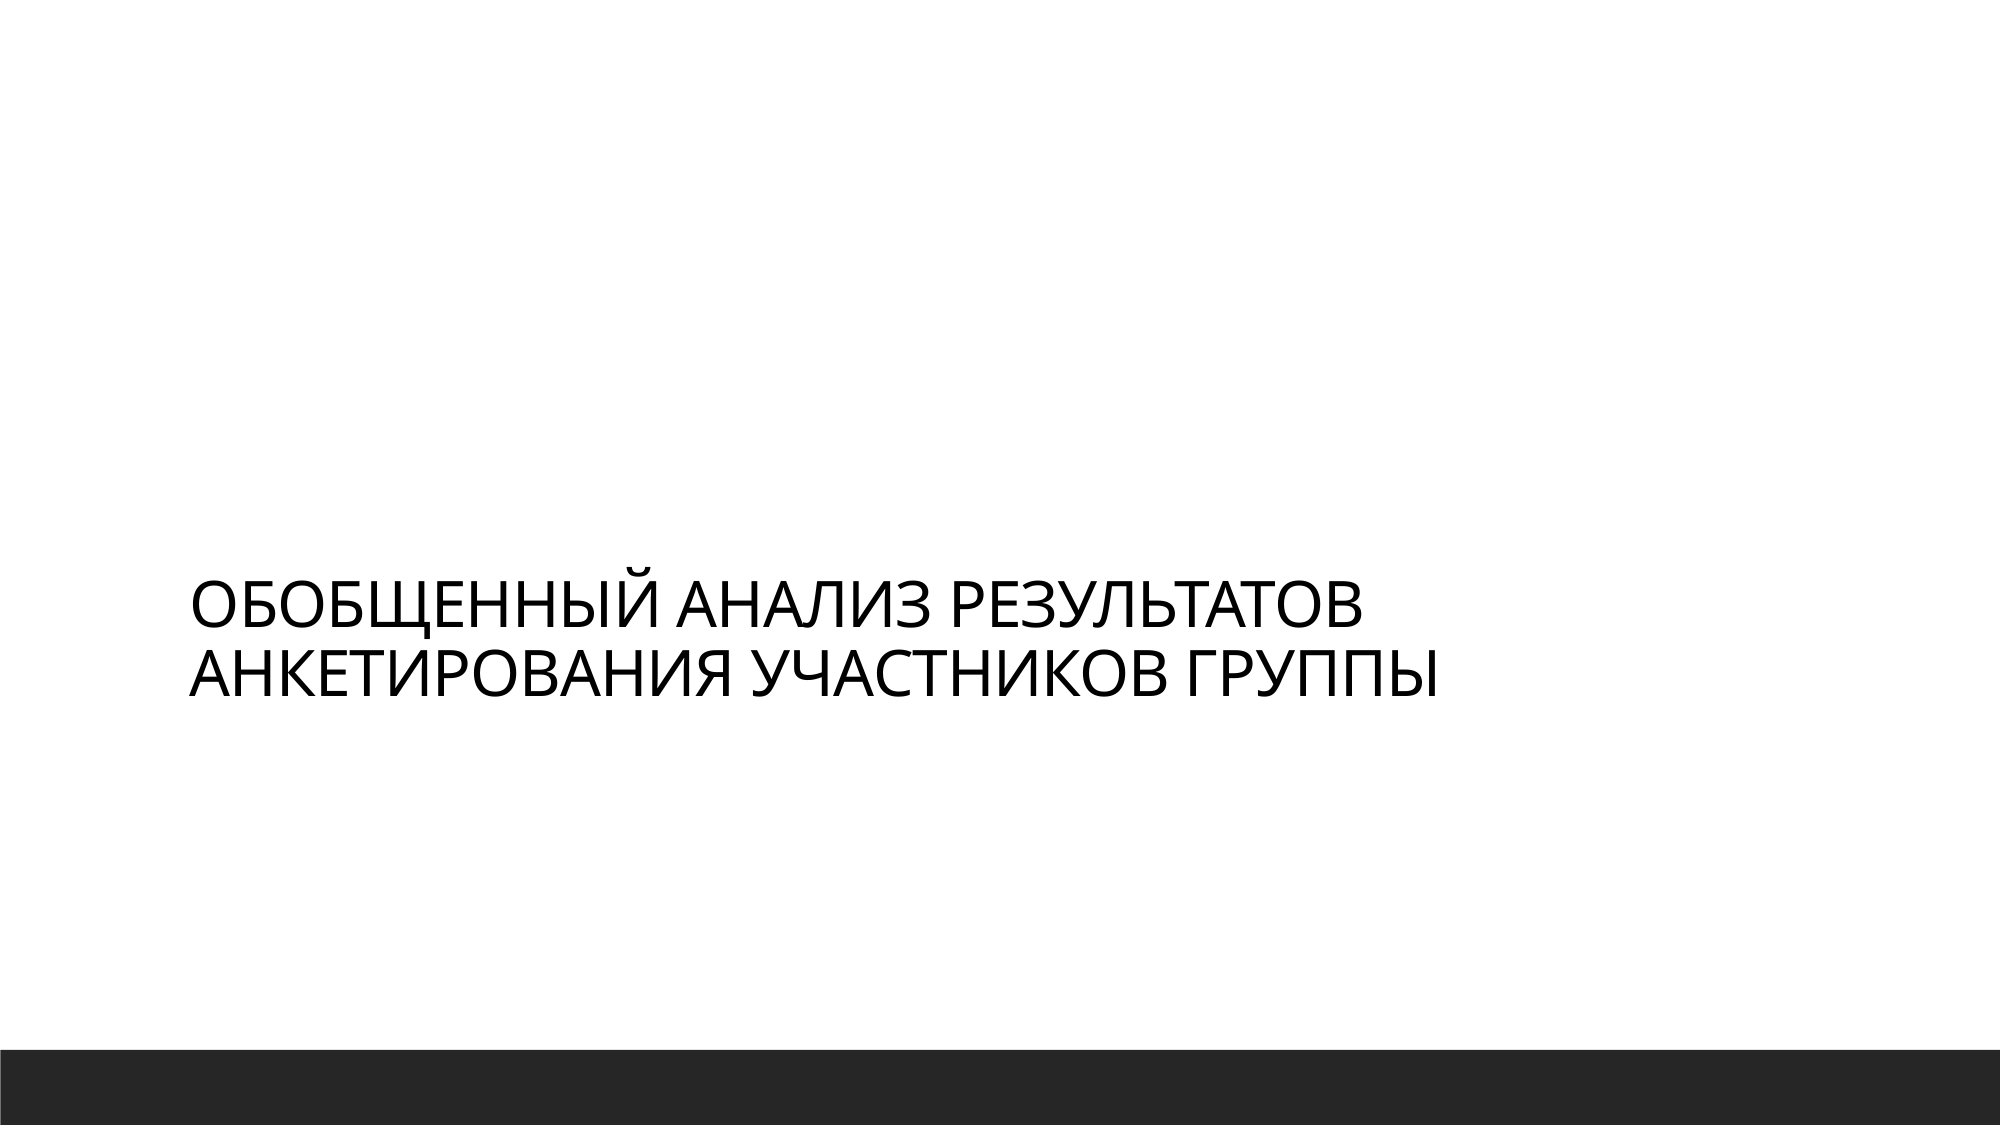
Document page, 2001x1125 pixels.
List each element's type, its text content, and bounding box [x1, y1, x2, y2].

title ОБОБЩЕННЫЙ АНАЛИЗ РЕЗУЛЬТАТОВ АНКЕТИРОВАНИЯ УЧАСТНИКОВ ГРУППЫ [174, 562, 1825, 801]
